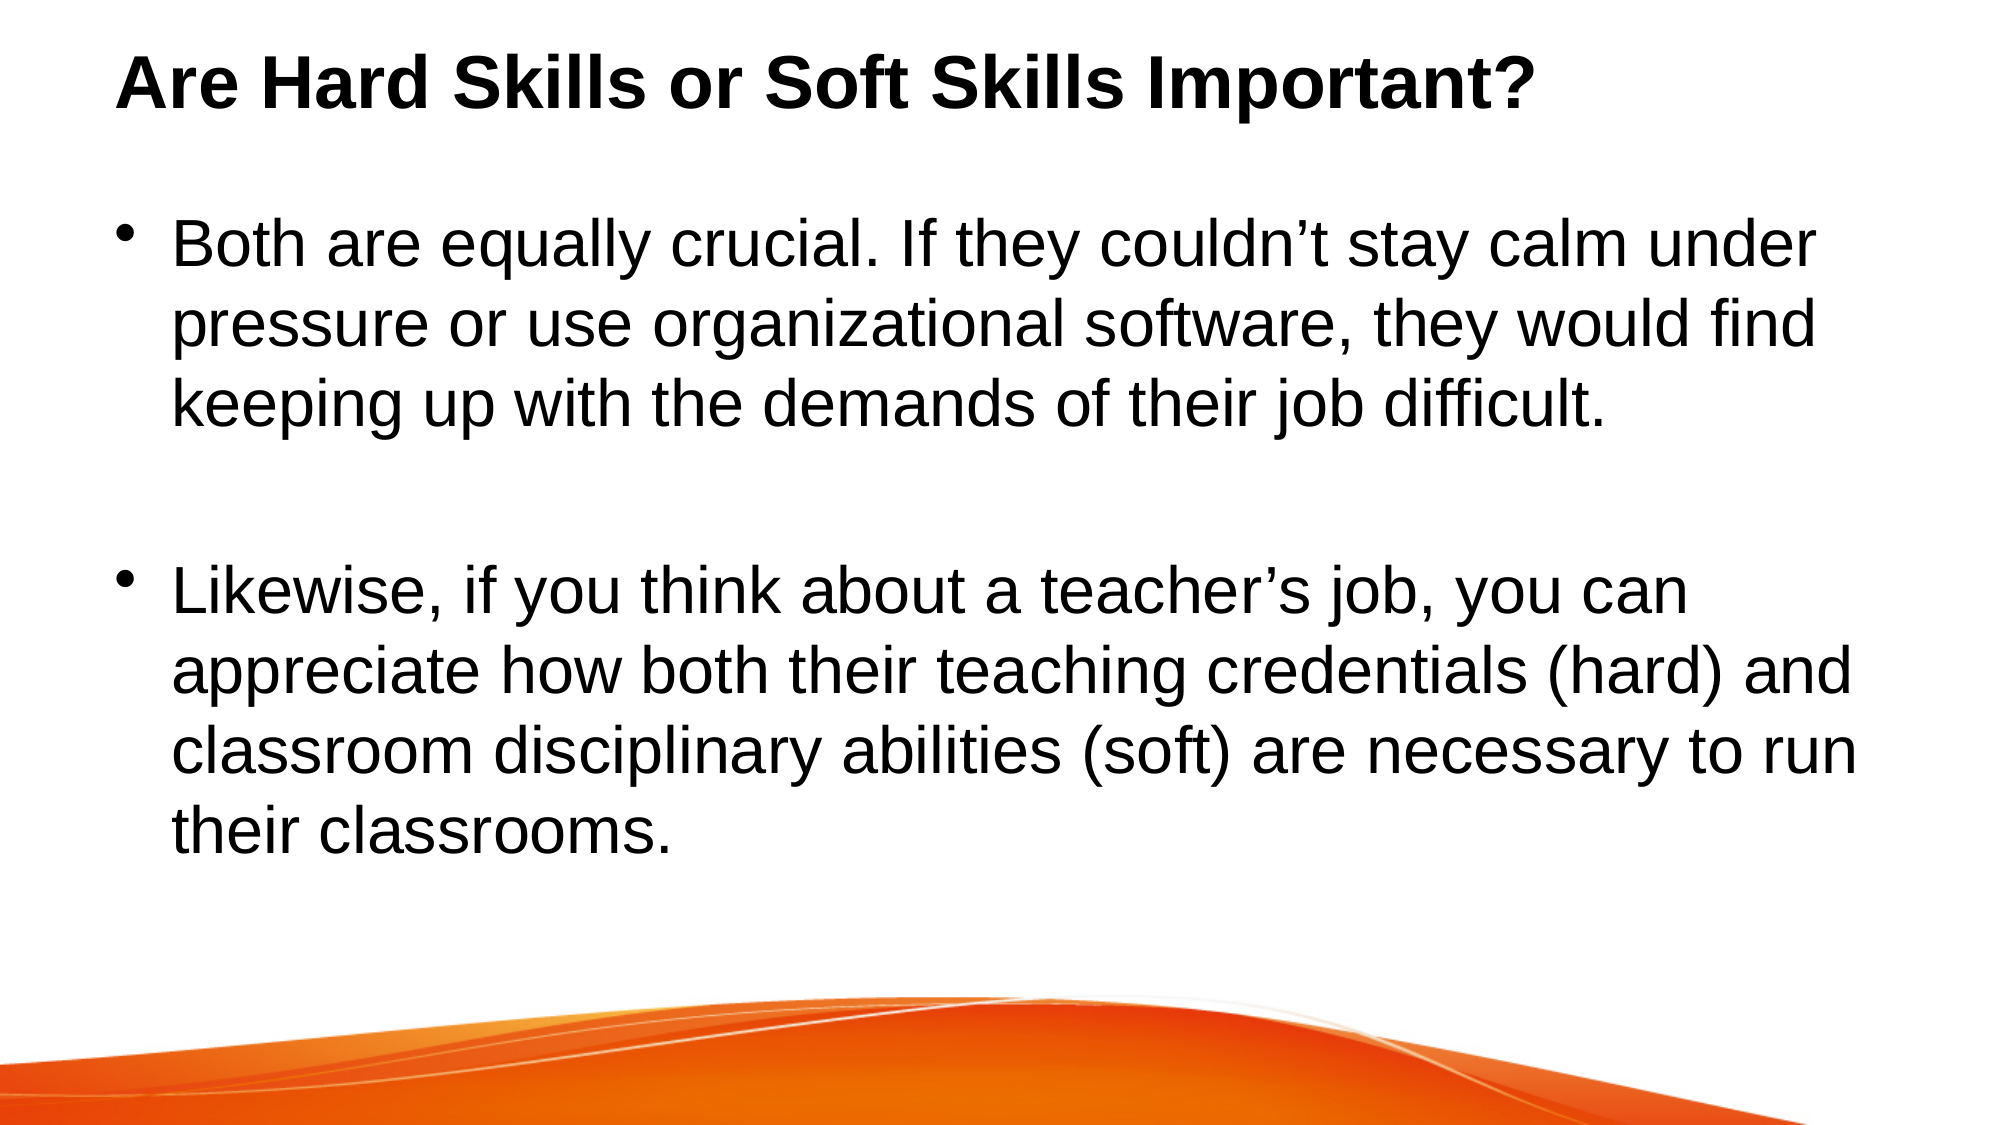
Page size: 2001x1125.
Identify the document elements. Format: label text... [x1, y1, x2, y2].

picture [0, 0, 2000, 1125]
title Are Hard Skills or Soft Skills Important? [99, 30, 1901, 127]
list Both are equally crucial. If they couldn’t stay calm under pressure or use organizational software, they would find keeping up with the demands of their job difficult. Likewise, if you think about a teacher’s job, you can appreciate how both their teaching credentials (hard) and classroom disciplinary abilities (soft) are necessary to run their classrooms. [99, 192, 1901, 1006]
